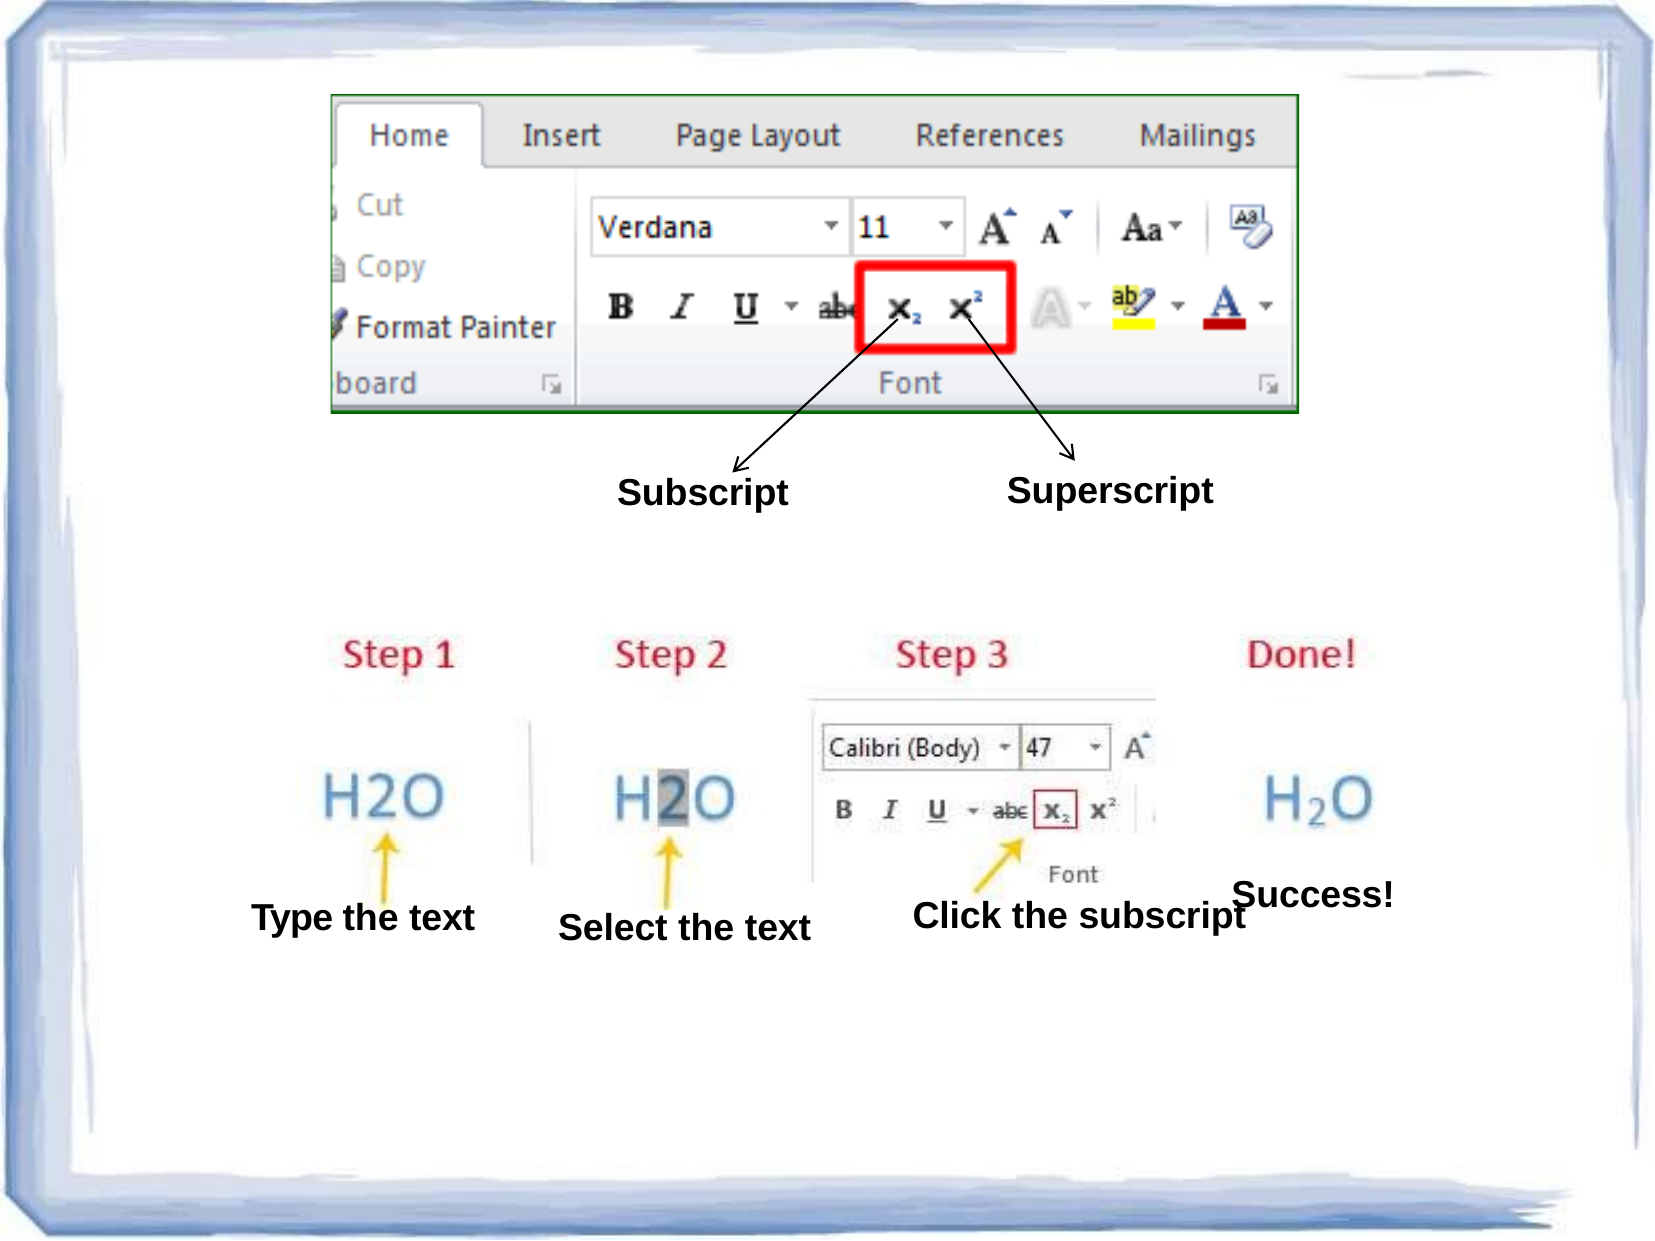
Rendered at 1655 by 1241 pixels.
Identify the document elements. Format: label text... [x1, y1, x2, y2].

text_box Subscript [615, 480, 793, 514]
picture [0, 0, 1654, 1240]
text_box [330, 94, 1300, 473]
text_box Superscript [1004, 480, 1218, 511]
text_box Type the text [248, 891, 482, 939]
text_box [295, 602, 1418, 910]
text_box Select the text [556, 900, 815, 948]
text_box Success! [1229, 867, 1399, 915]
text_box Click the subscript [910, 889, 1250, 937]
